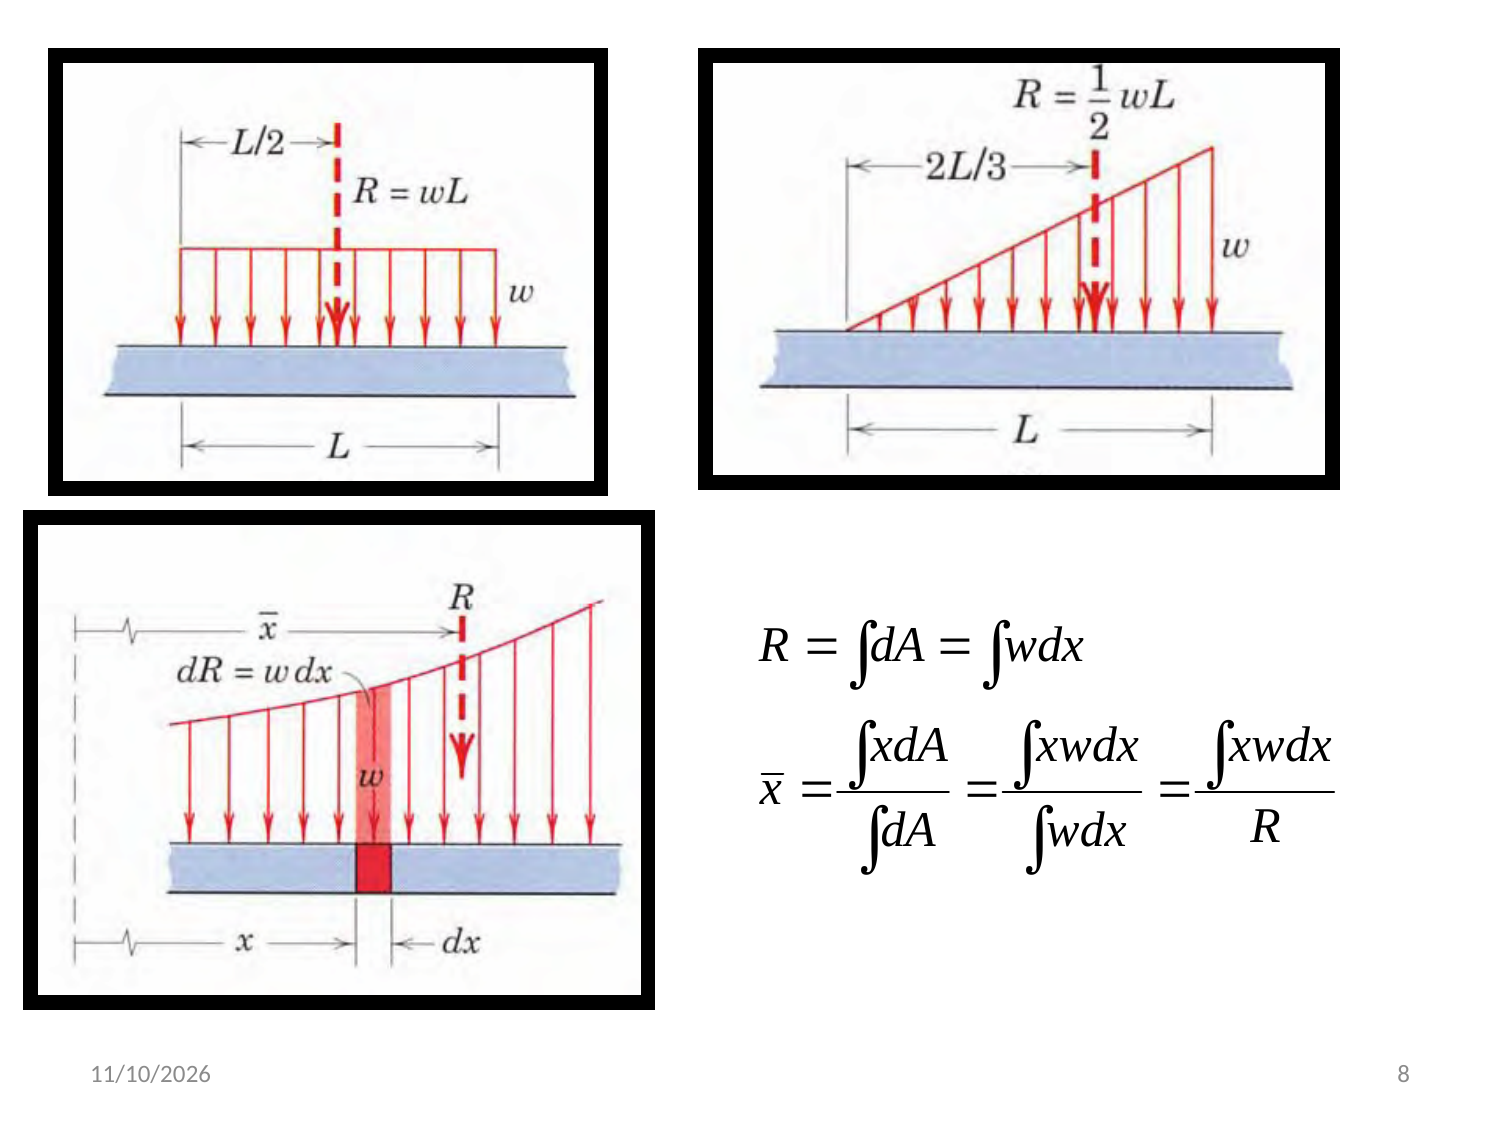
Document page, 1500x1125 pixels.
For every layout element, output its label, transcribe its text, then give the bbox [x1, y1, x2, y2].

picture [37, 524, 641, 996]
picture [712, 62, 1326, 476]
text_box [749, 599, 1347, 884]
picture [62, 62, 594, 482]
slide_number 8 [1074, 1042, 1425, 1103]
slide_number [75, 1042, 425, 1103]
